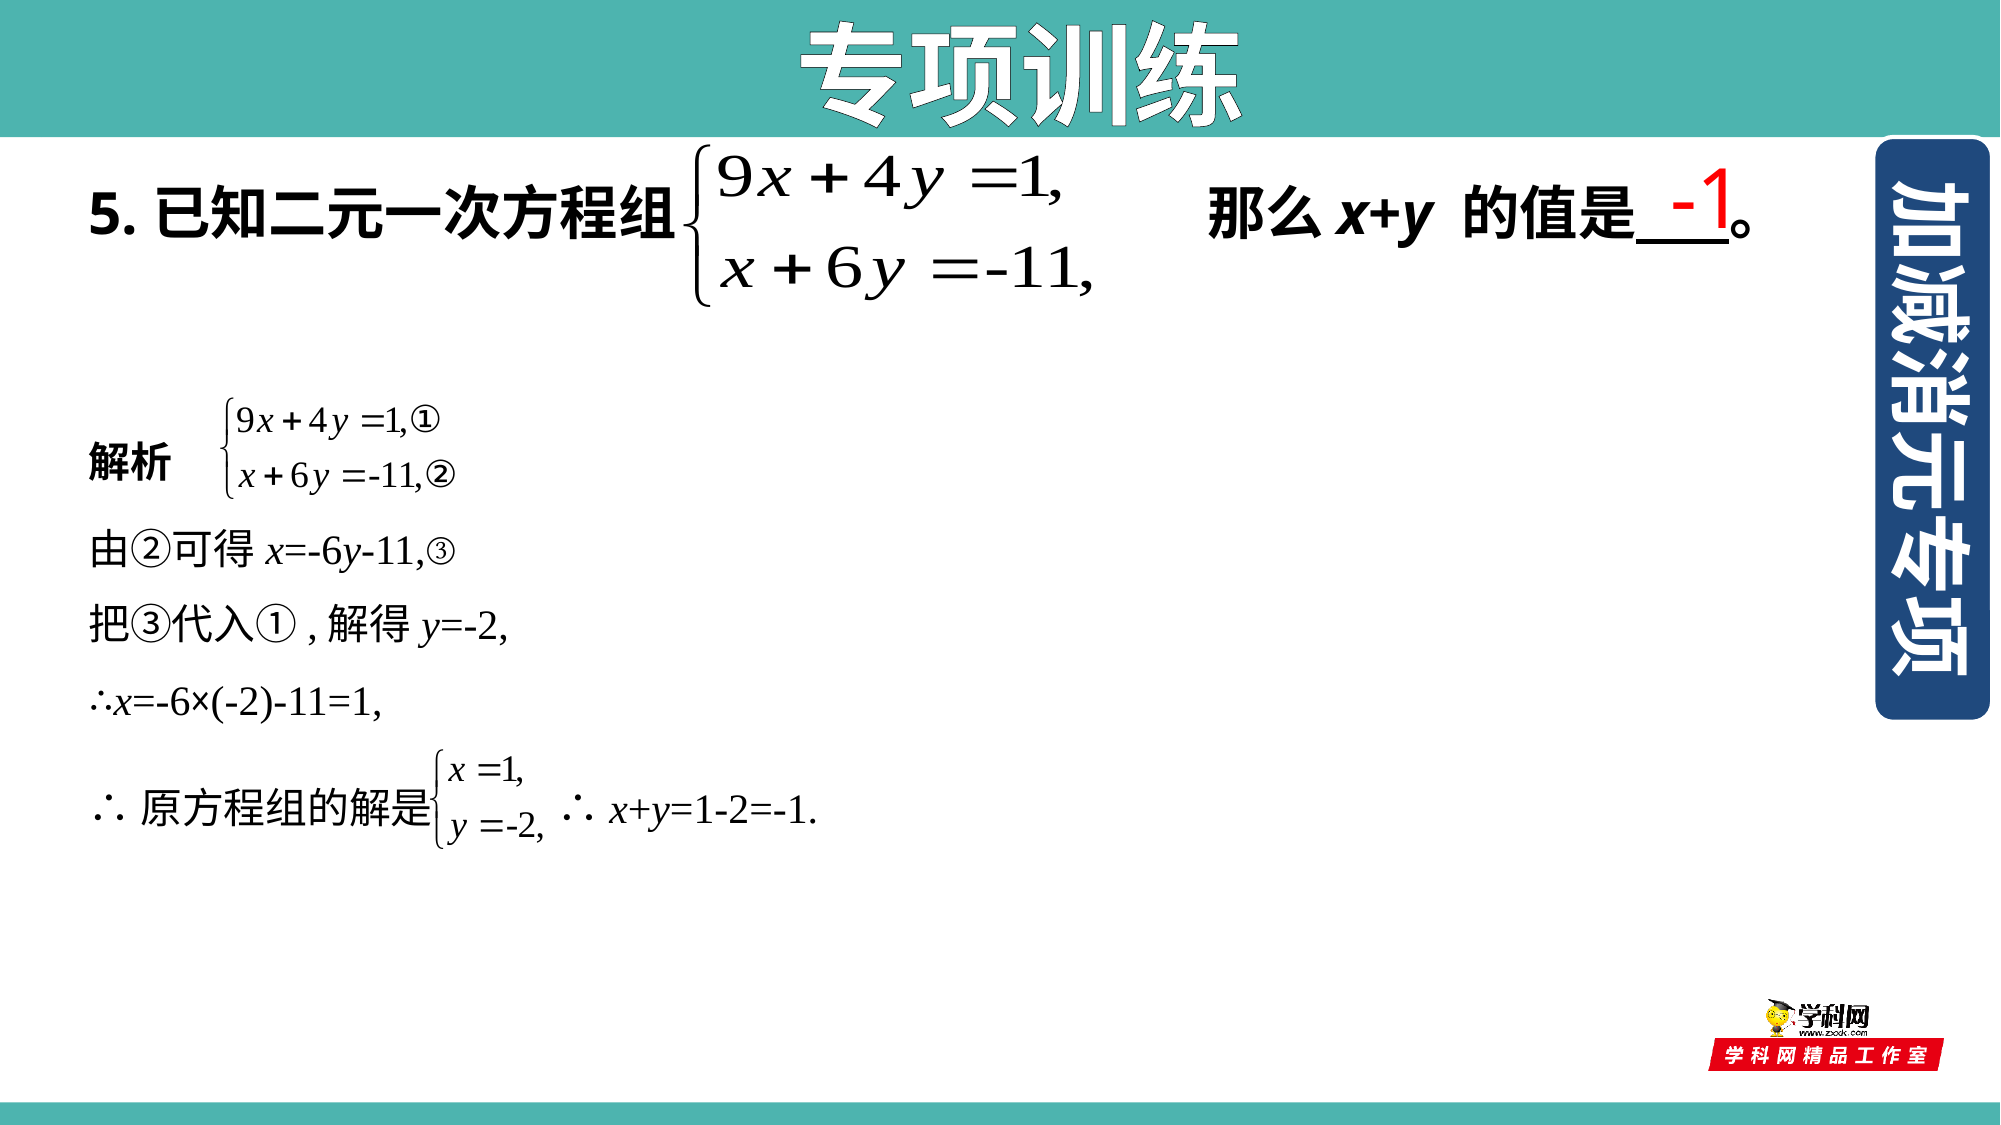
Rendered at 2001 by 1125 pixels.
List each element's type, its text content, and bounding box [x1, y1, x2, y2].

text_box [88, 136, 1827, 315]
text_box [0, 1100, 2000, 1125]
picture [1708, 1038, 1944, 1071]
text_box 加减消元专项 [1871, 149, 1995, 724]
picture [1766, 999, 1869, 1037]
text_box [0, 0, 2000, 138]
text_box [88, 376, 1478, 855]
